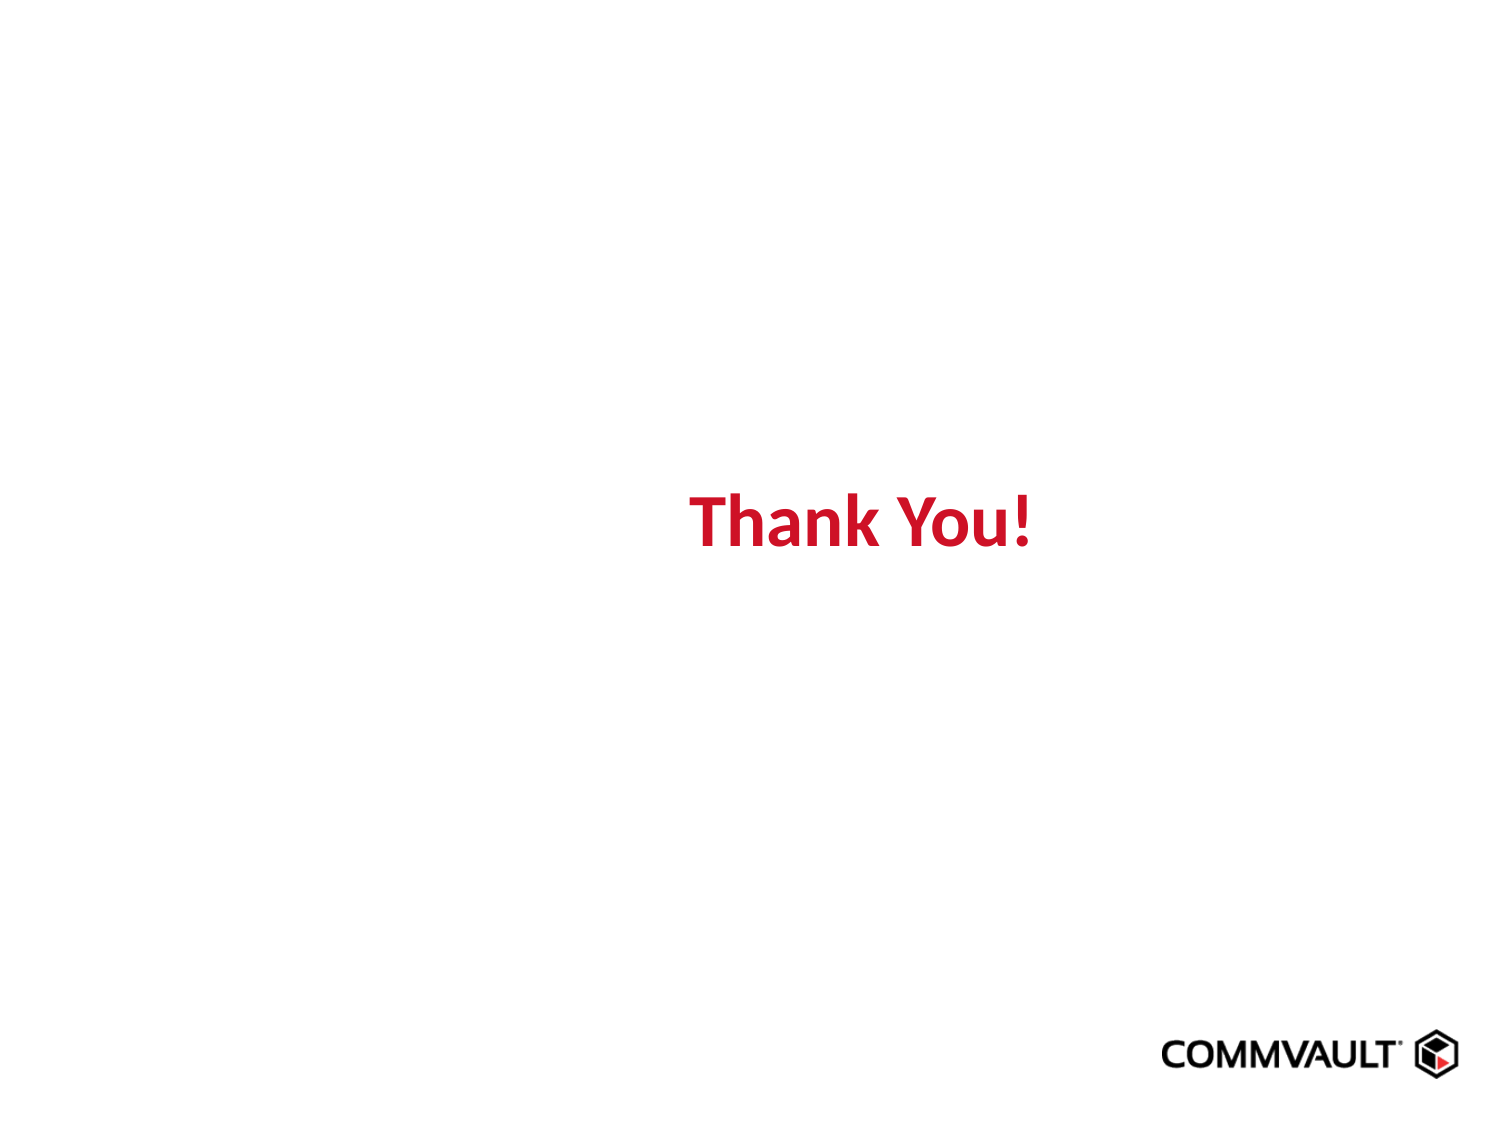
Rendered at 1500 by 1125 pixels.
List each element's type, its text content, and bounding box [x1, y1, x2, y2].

picture [1162, 1029, 1459, 1079]
title Thank You! [224, 396, 1500, 638]
